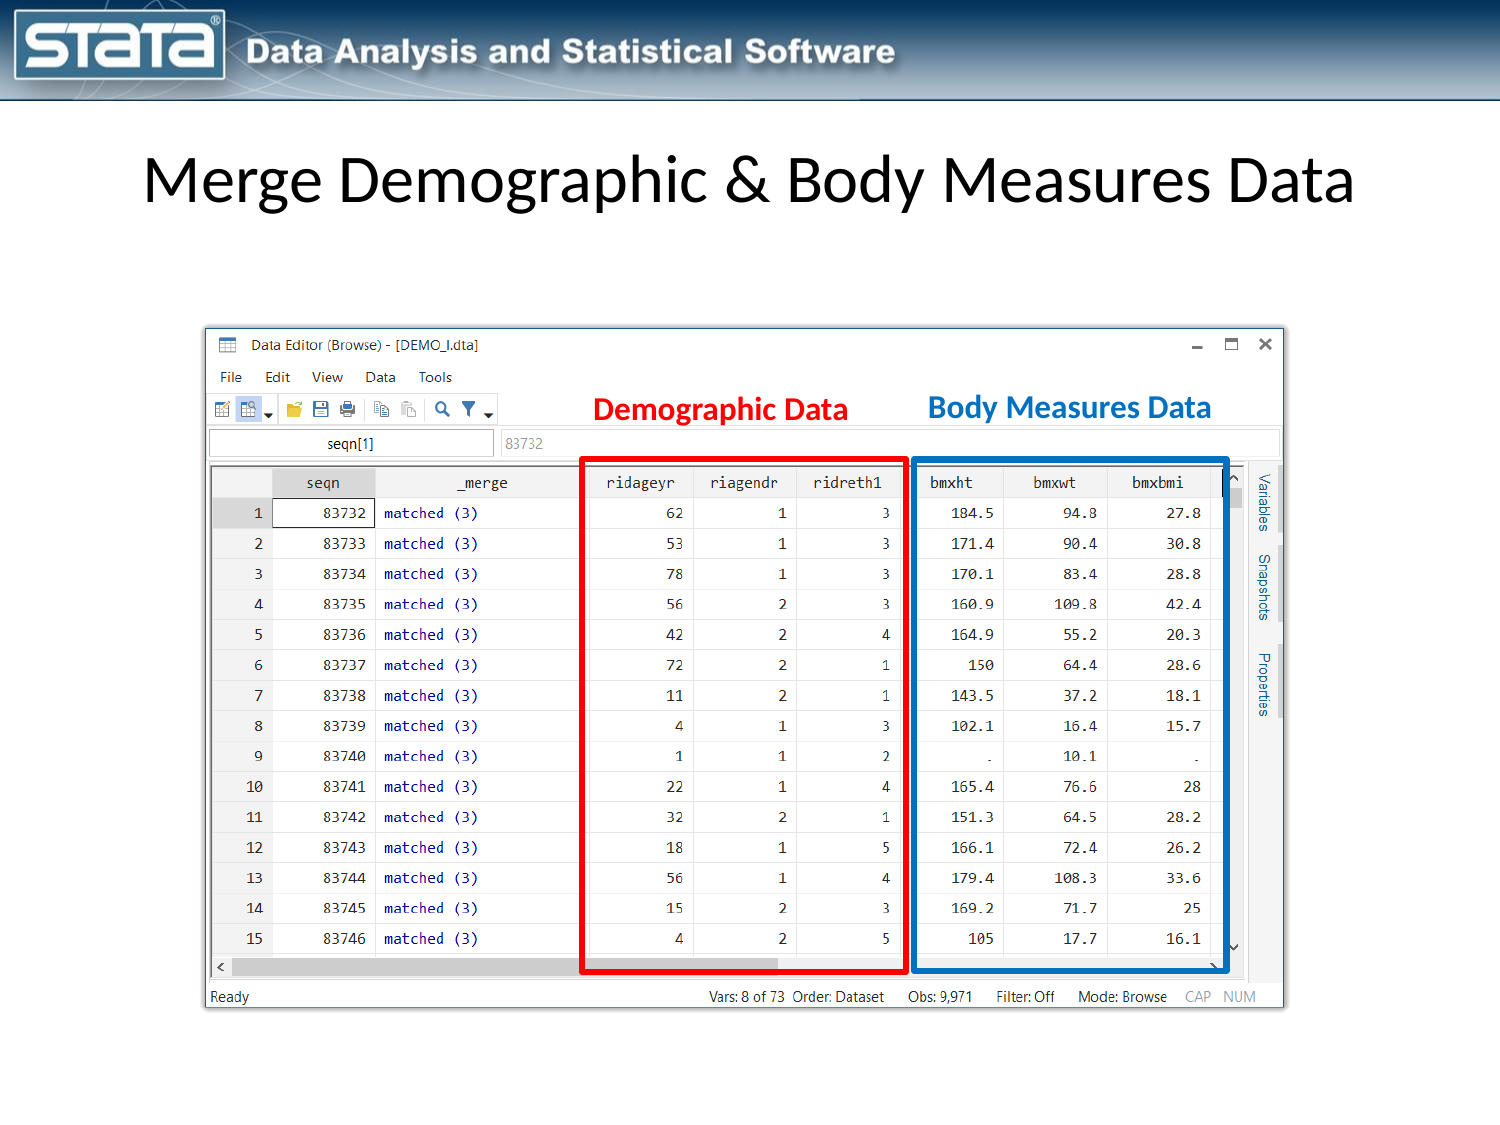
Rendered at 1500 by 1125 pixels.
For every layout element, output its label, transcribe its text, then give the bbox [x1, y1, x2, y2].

picture [174, 287, 1329, 1026]
picture [0, 0, 1500, 99]
title Merge Demographic & Body Measures Data [0, 99, 1500, 250]
